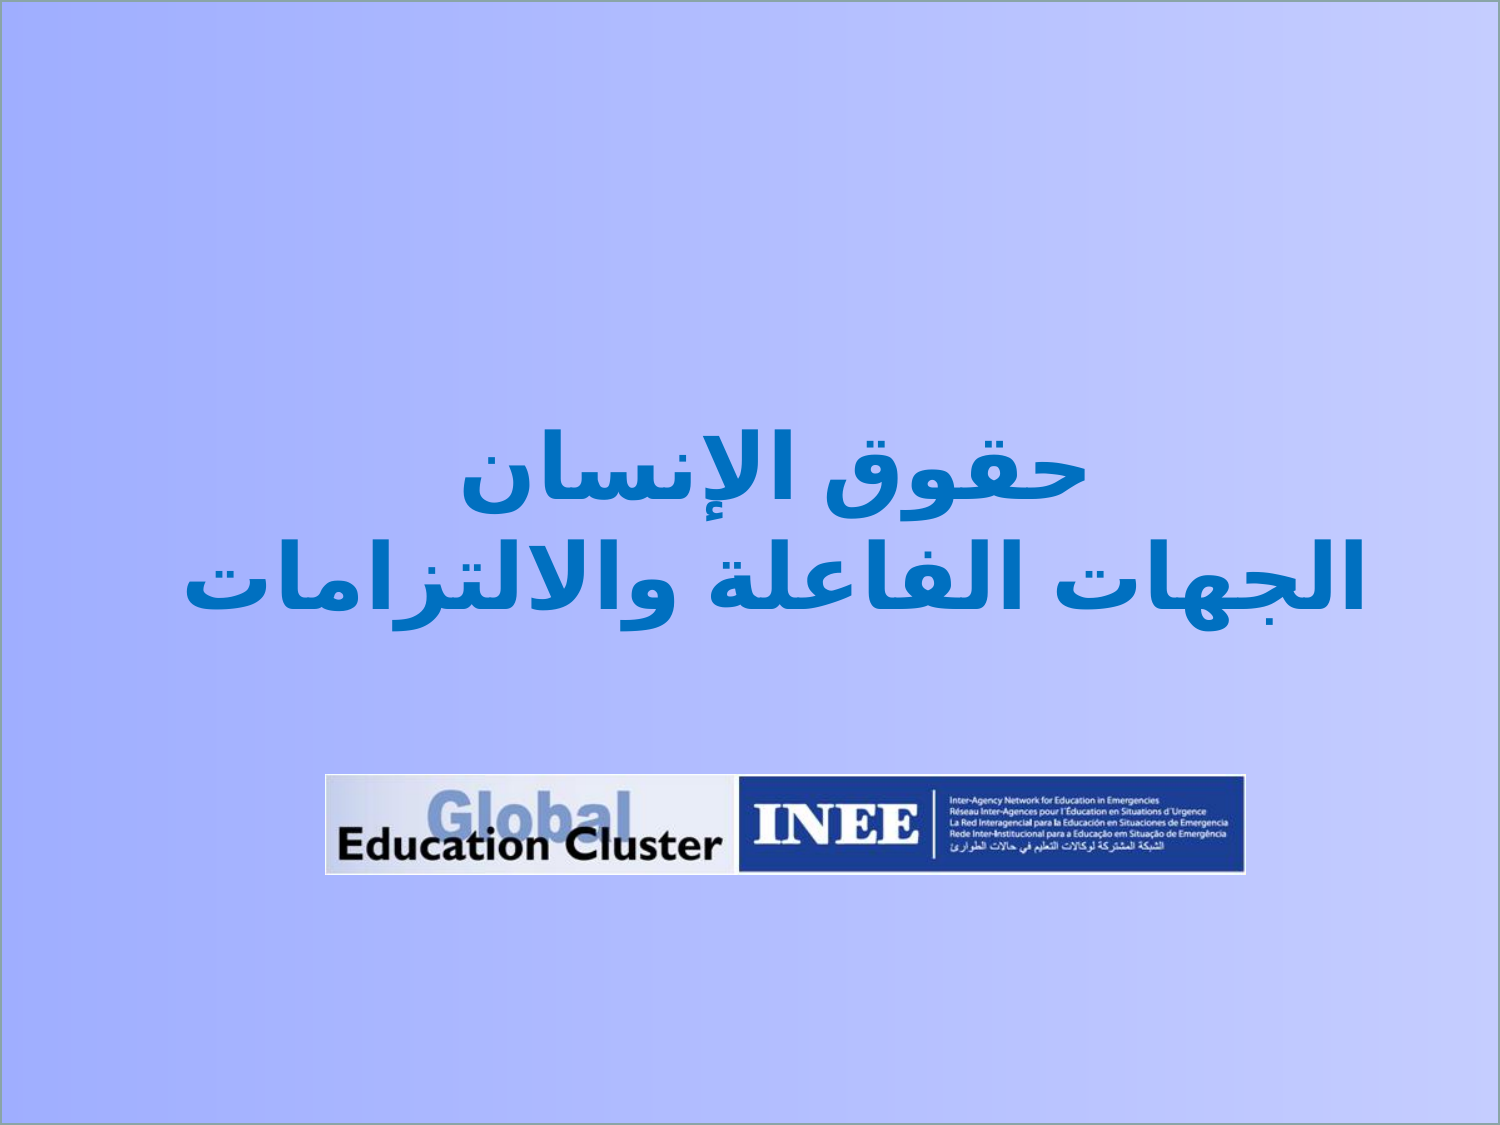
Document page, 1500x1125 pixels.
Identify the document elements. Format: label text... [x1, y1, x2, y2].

picture [325, 774, 1246, 875]
title حقوق الإنسان الجهات الفاعلة والالتزامات [116, 396, 1437, 639]
